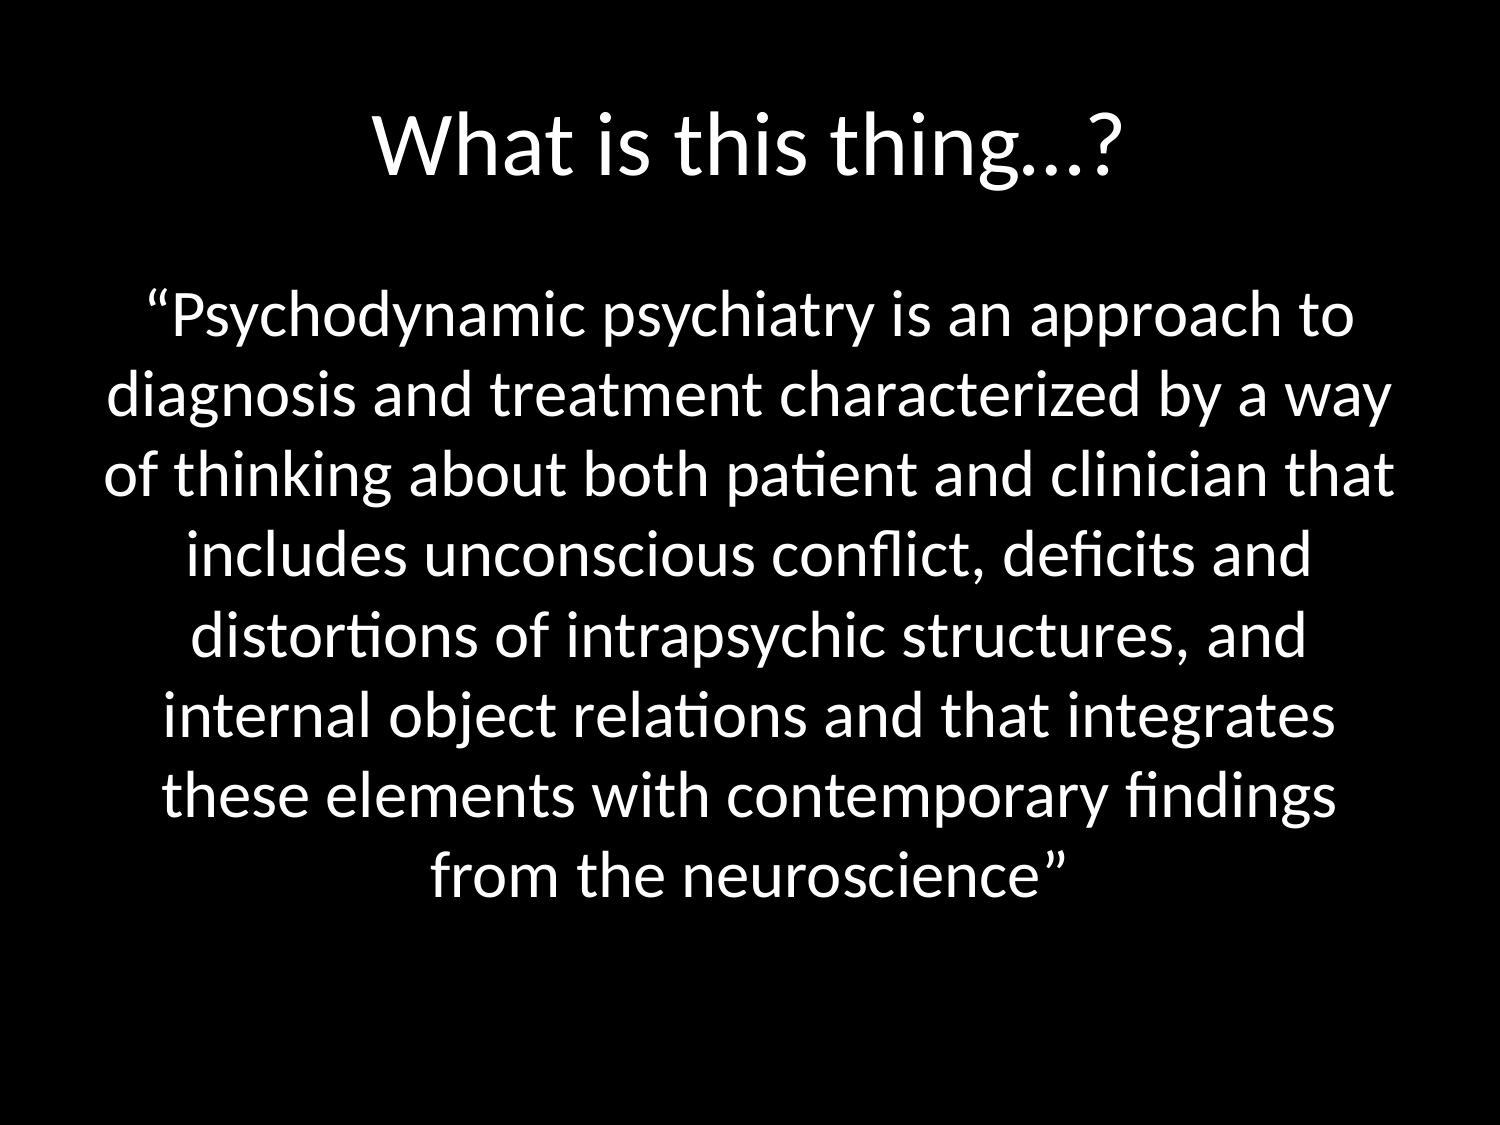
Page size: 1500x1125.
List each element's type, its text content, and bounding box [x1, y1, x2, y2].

title What is this thing…? [75, 45, 1425, 233]
list “Psychodynamic psychiatry is an approach to diagnosis and treatment characterized by a way of thinking about both patient and clinician that includes unconscious conflict, deficits and distortions of intrapsychic structures, and internal object relations and that integrates these elements with contemporary findings from the neuroscience” [75, 262, 1425, 1005]
